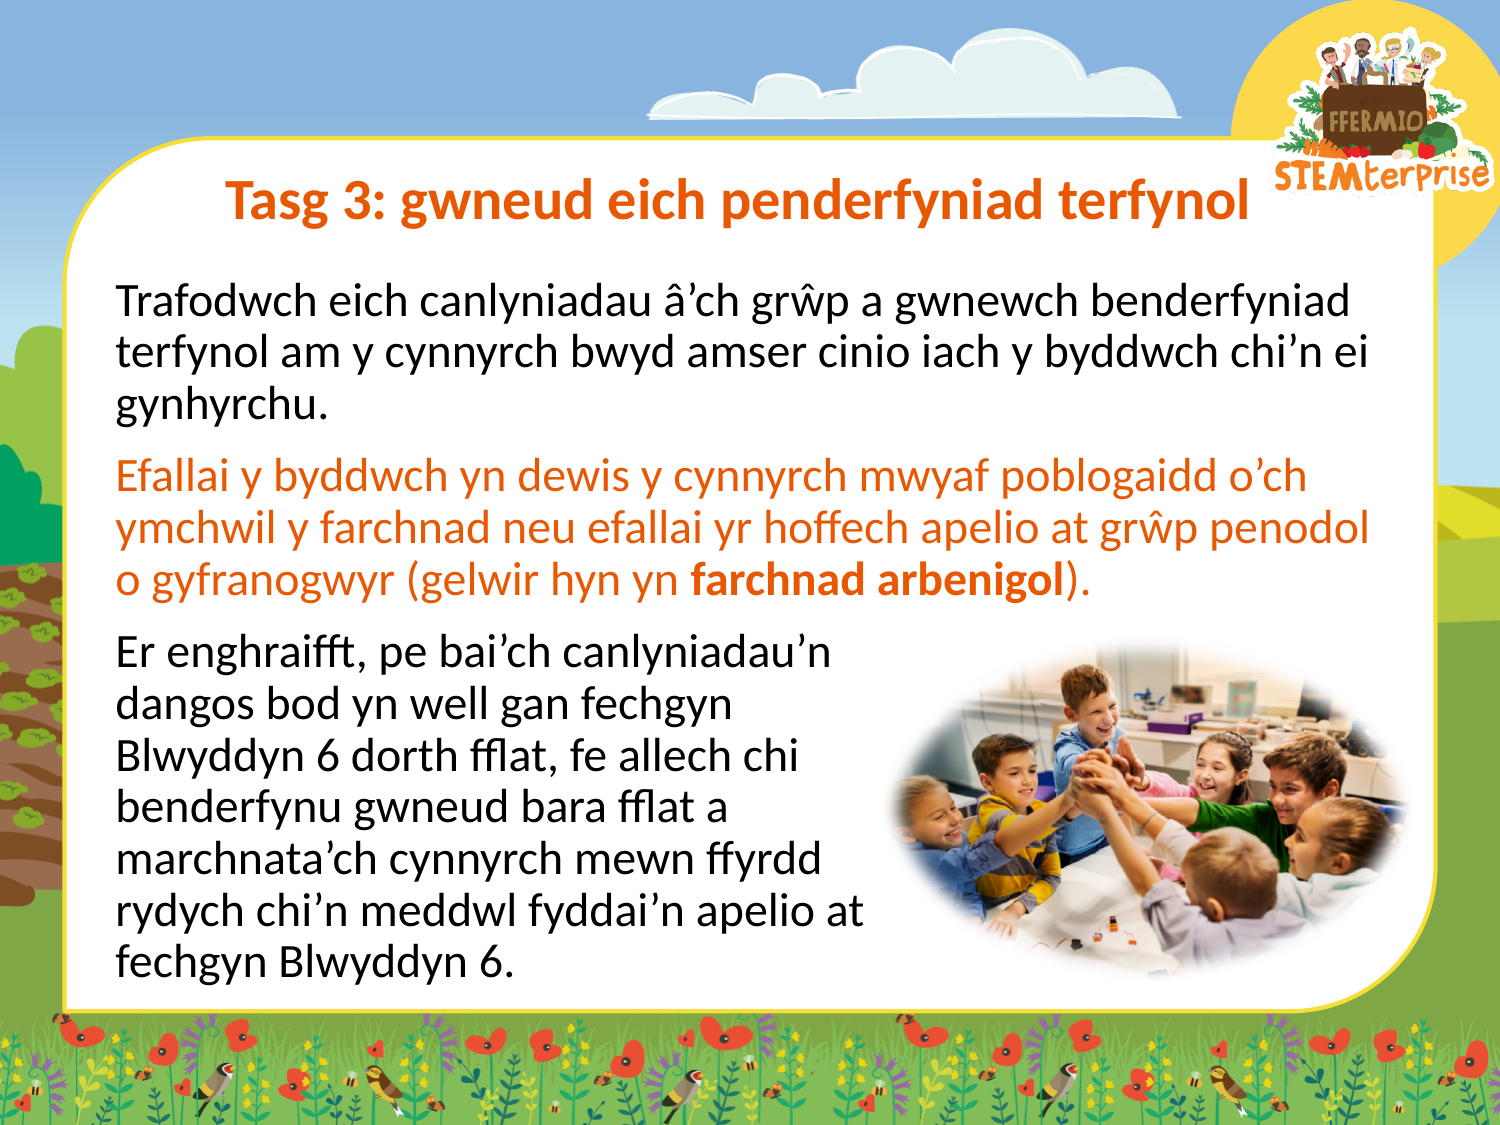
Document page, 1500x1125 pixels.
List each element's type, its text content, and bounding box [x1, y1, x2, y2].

title Tasg 3: gwneud eich penderfyniad terfynol [206, 137, 1270, 256]
picture [0, 0, 1500, 1125]
list Trafodwch eich canlyniadau â’ch grŵp a gwnewch benderfyniad terfynol am y cynnyrch bwyd amser cinio iach y byddwch chi’n ei gynhyrchu. Efallai y byddwch yn dewis y cynnyrch mwyaf poblogaidd o’ch ymchwil y farchnad neu efallai yr hoffech apelio at grŵp penodol o gyfranogwyr (gelwir hyn yn farchnad arbenigol). Er enghraifft, pe bai’ch canlyniadau’n dangos bod yn well gan fechgyn Blwyddyn 6 dorth fflat, fe allech chi benderfynu gwneud bara fflat a marchnata’ch cynnyrch mewn ffyrdd rydych chi’n meddwl fyddai’n apelio at fechgyn Blwyddyn 6. [100, 267, 1400, 965]
